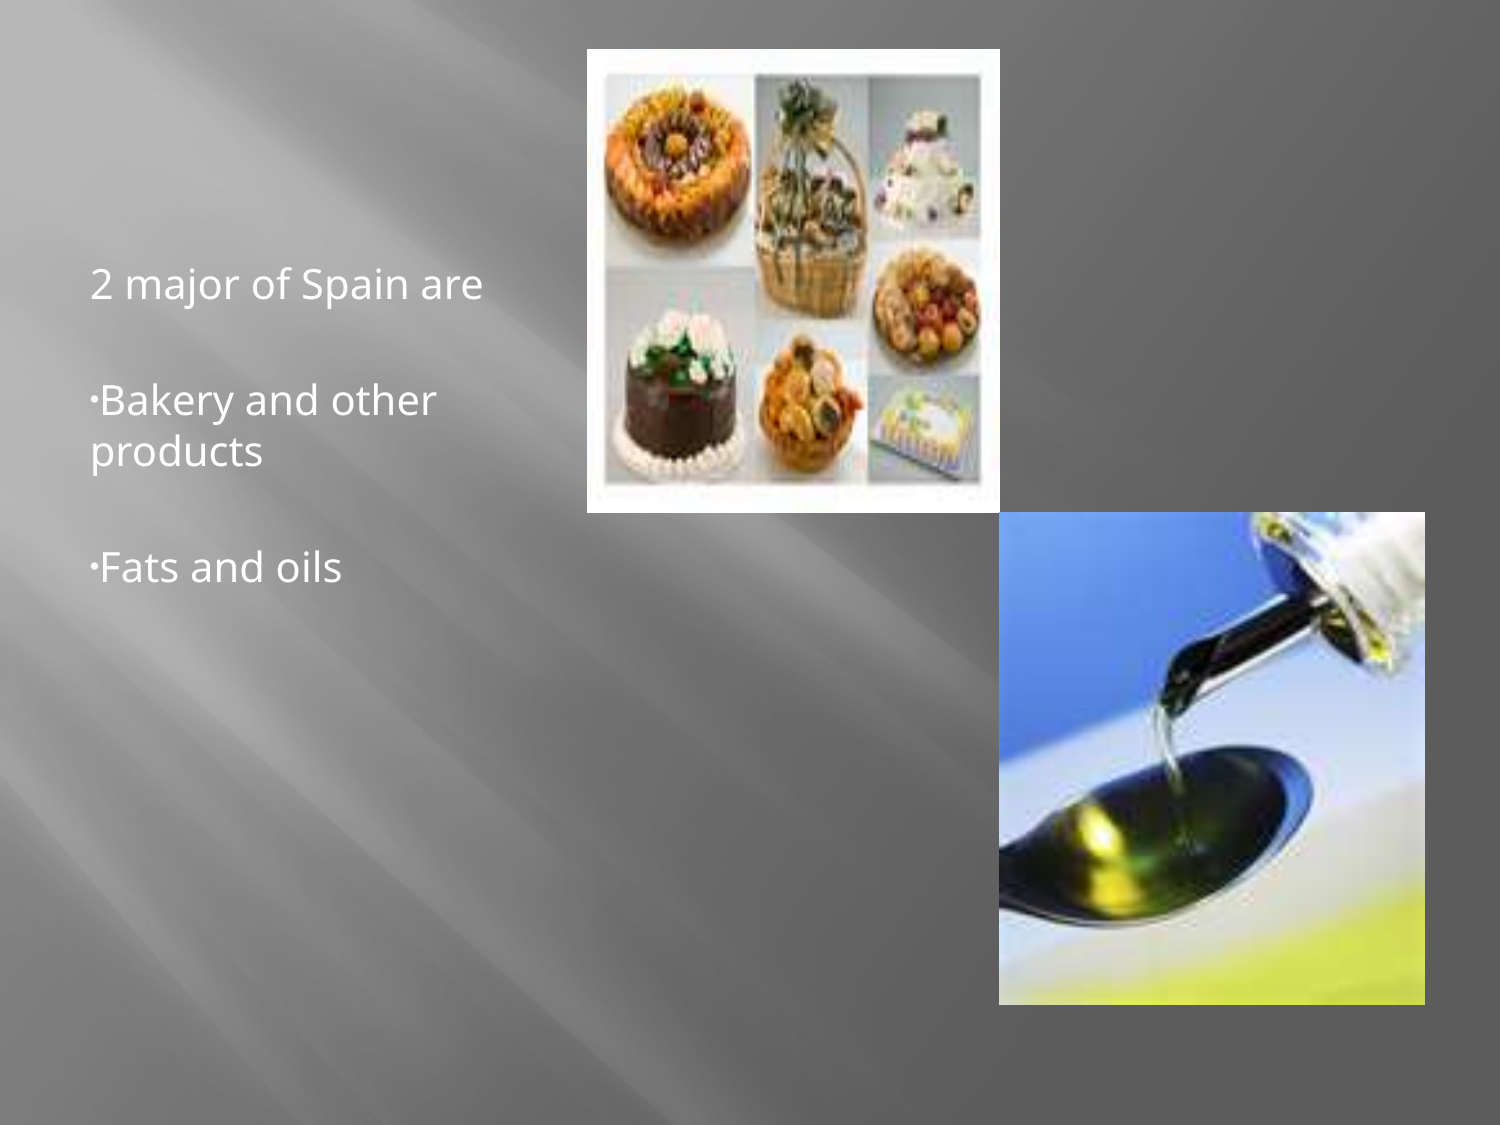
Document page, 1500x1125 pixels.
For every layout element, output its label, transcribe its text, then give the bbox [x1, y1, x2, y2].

list 2 major of Spain are Bakery and other products Fats and oils [75, 249, 569, 1005]
picture [587, 49, 1426, 1005]
